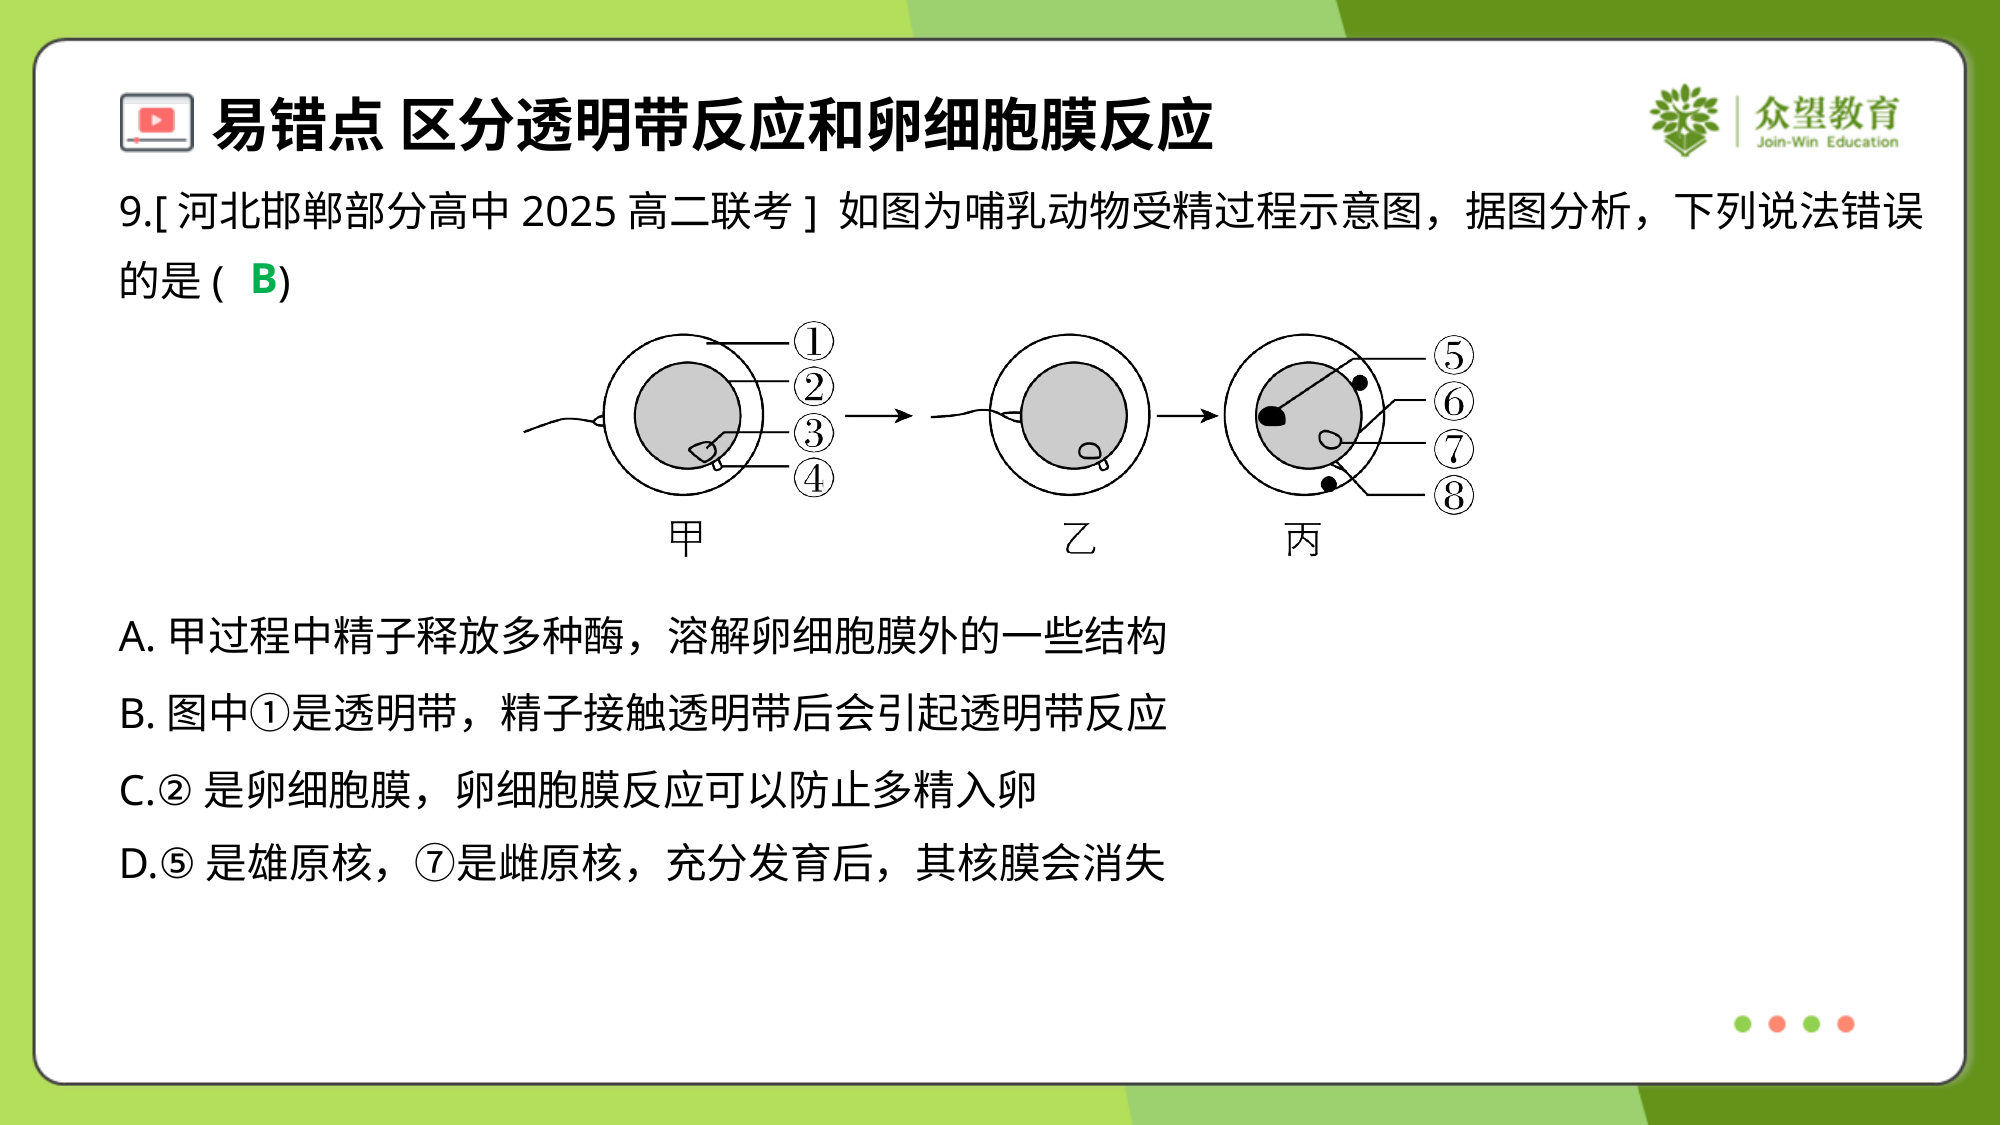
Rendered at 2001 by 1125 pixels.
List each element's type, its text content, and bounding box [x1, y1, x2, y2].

text_box A.甲过程中精子释放多种酶，溶解卵细胞膜外的一些结构 B.图中①是透明带，精子接触透明带后会引起透明带反应 C.②是卵细胞膜，卵细胞膜反应可以防止多精入卵 D.⑤是雄原核，⑦是雌原核，充分发育后，其核膜会消失 [118, 584, 1883, 880]
picture [0, 0, 2000, 1125]
text_box 9.[河北邯郸部分高中2025高二联考] 如图为哺乳动物受精过程示意图，据图分析，下列说法错误 的是( ) [118, 159, 1883, 298]
text_box B [234, 231, 294, 296]
